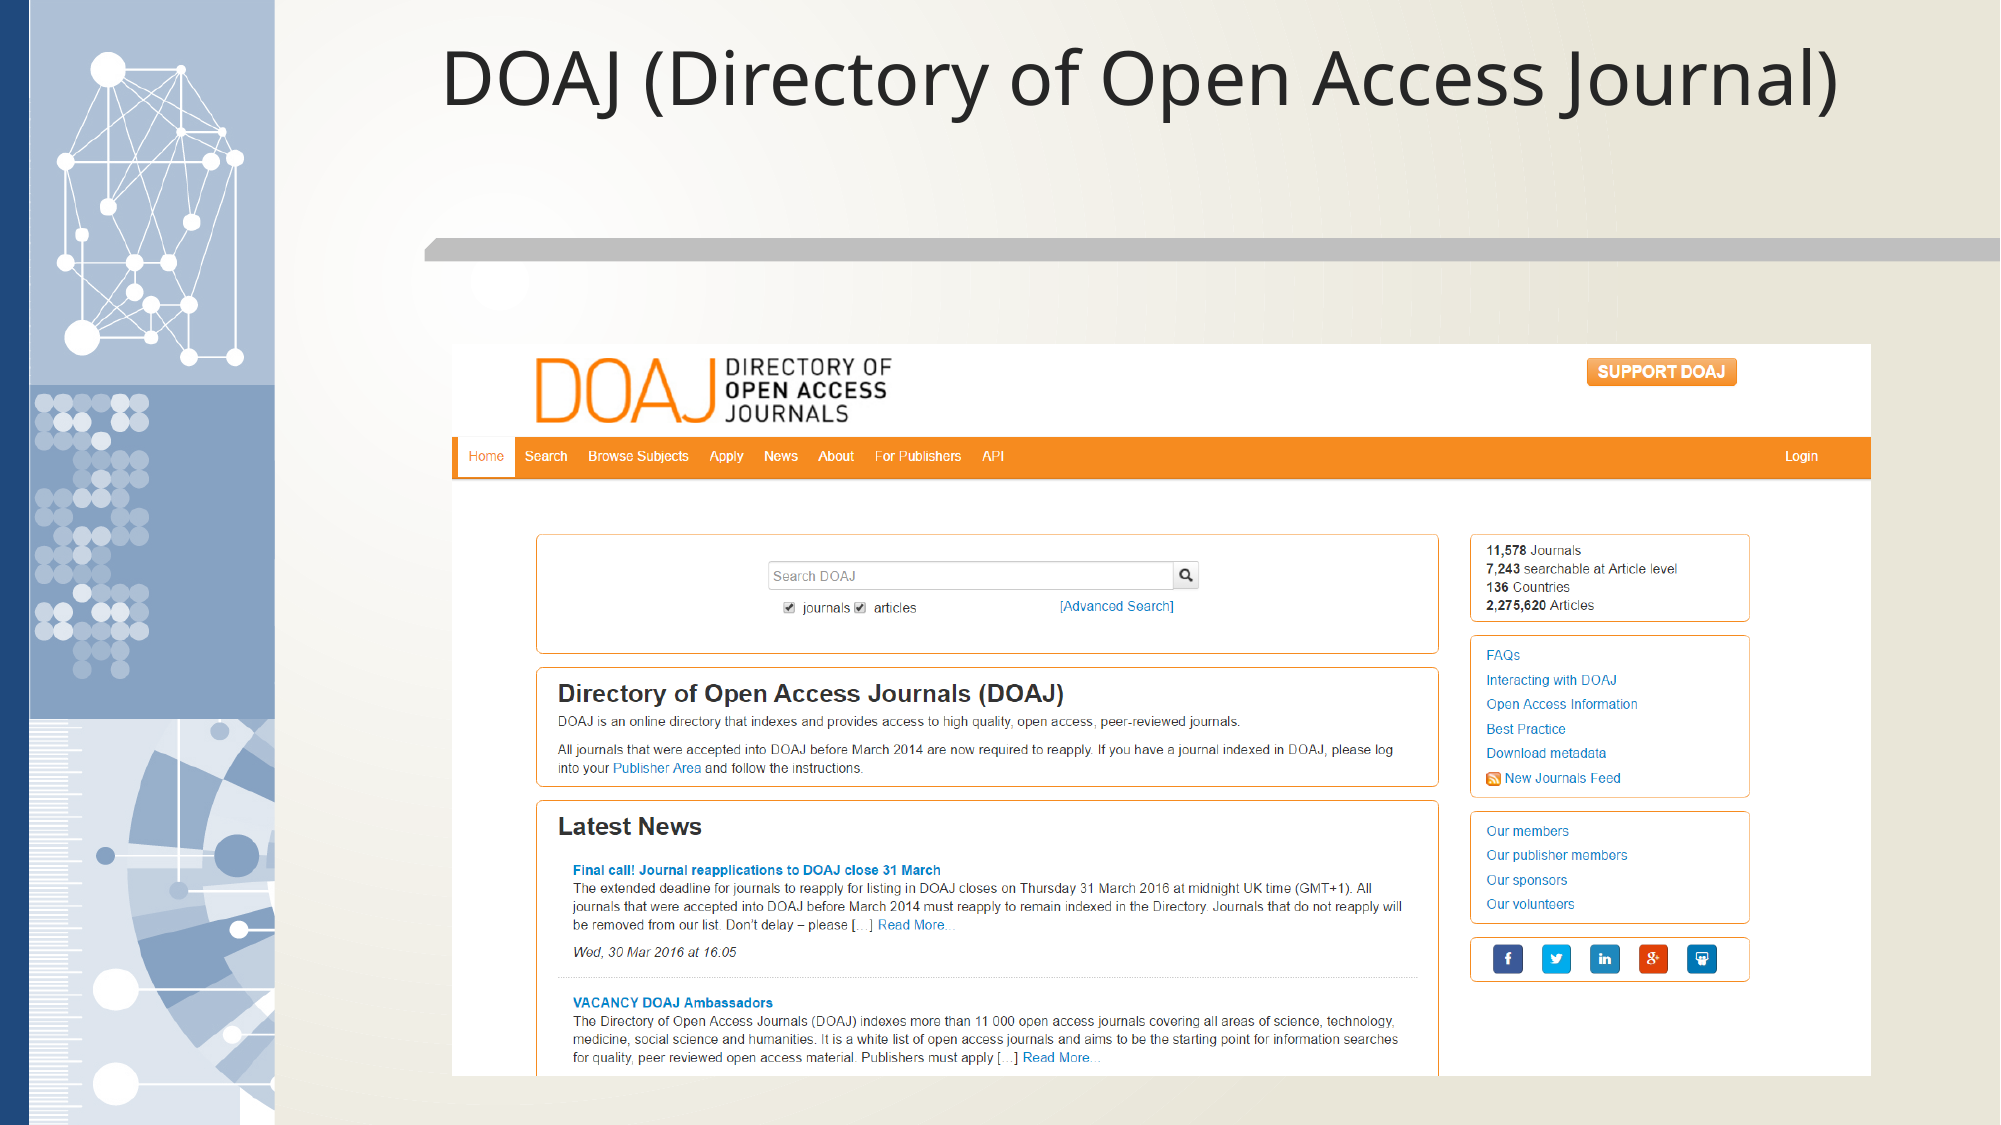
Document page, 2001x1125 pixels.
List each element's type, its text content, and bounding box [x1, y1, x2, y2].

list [452, 343, 1871, 1076]
title DOAJ (Directory of Open Access Journal) [425, 22, 1888, 234]
